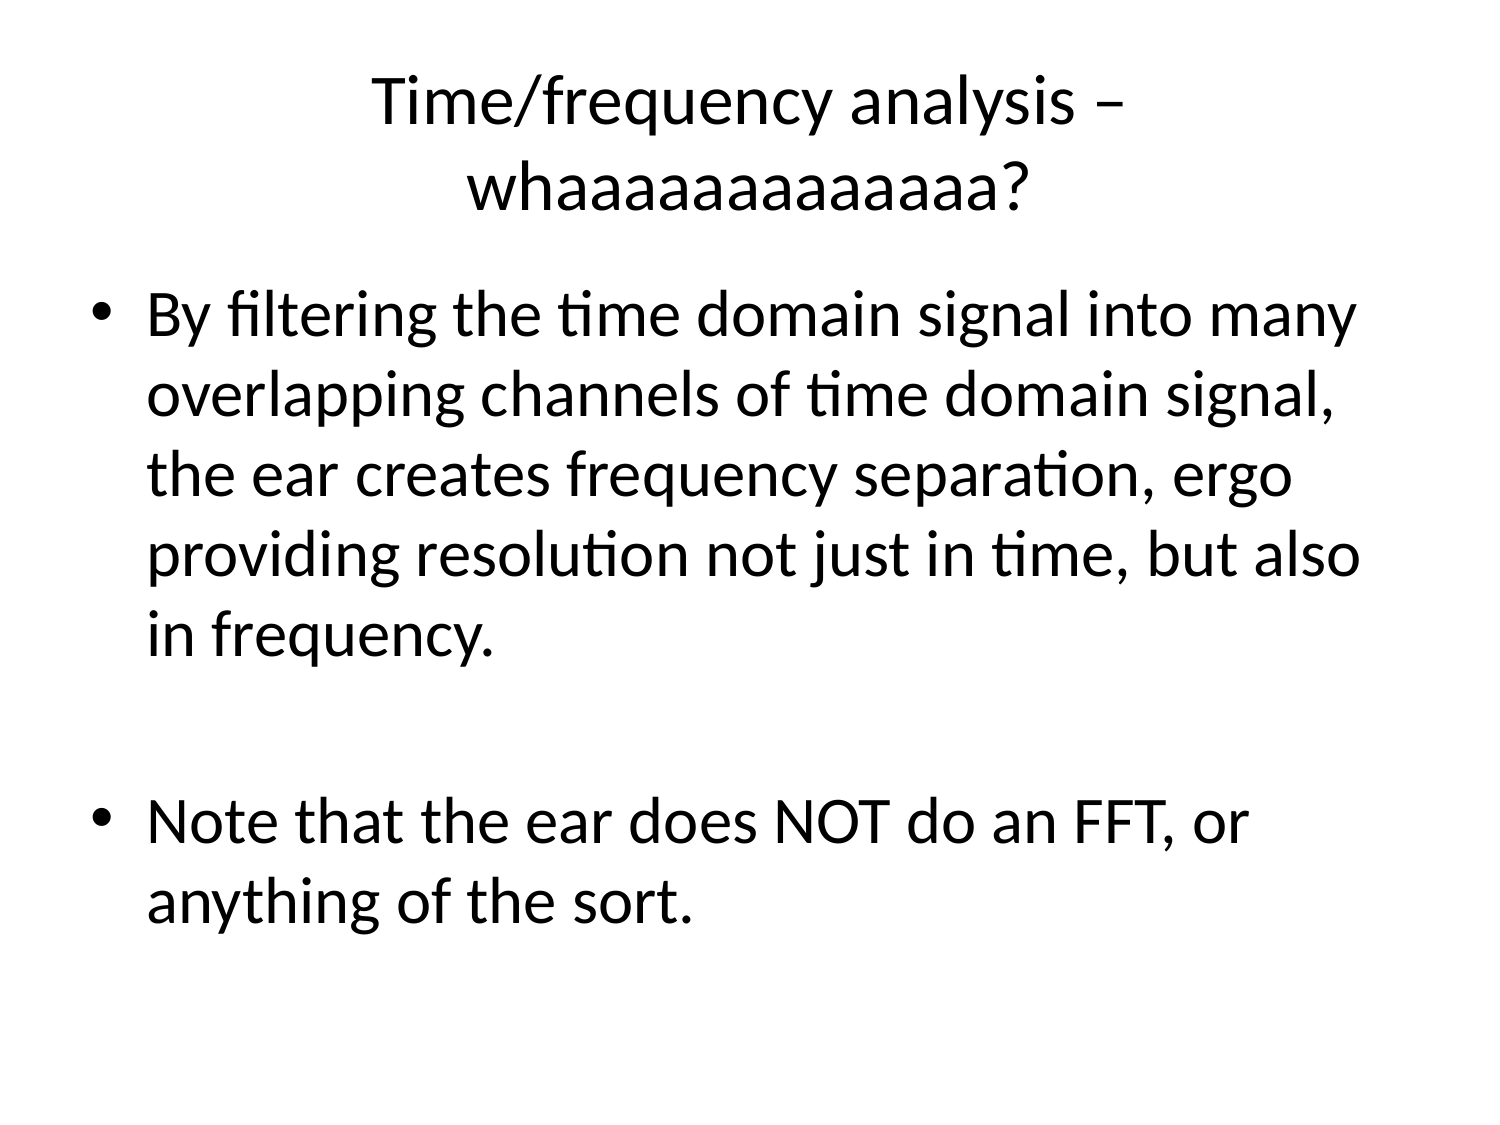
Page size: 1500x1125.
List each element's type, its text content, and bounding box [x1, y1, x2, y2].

list By filtering the time domain signal into many overlapping channels of time domain signal, the ear creates frequency separation, ergo providing resolution not just in time, but also in frequency. Note that the ear does NOT do an FFT, or anything of the sort. [75, 262, 1425, 1005]
title Time/frequency analysis – whaaaaaaaaaaaaa? [75, 45, 1425, 233]
